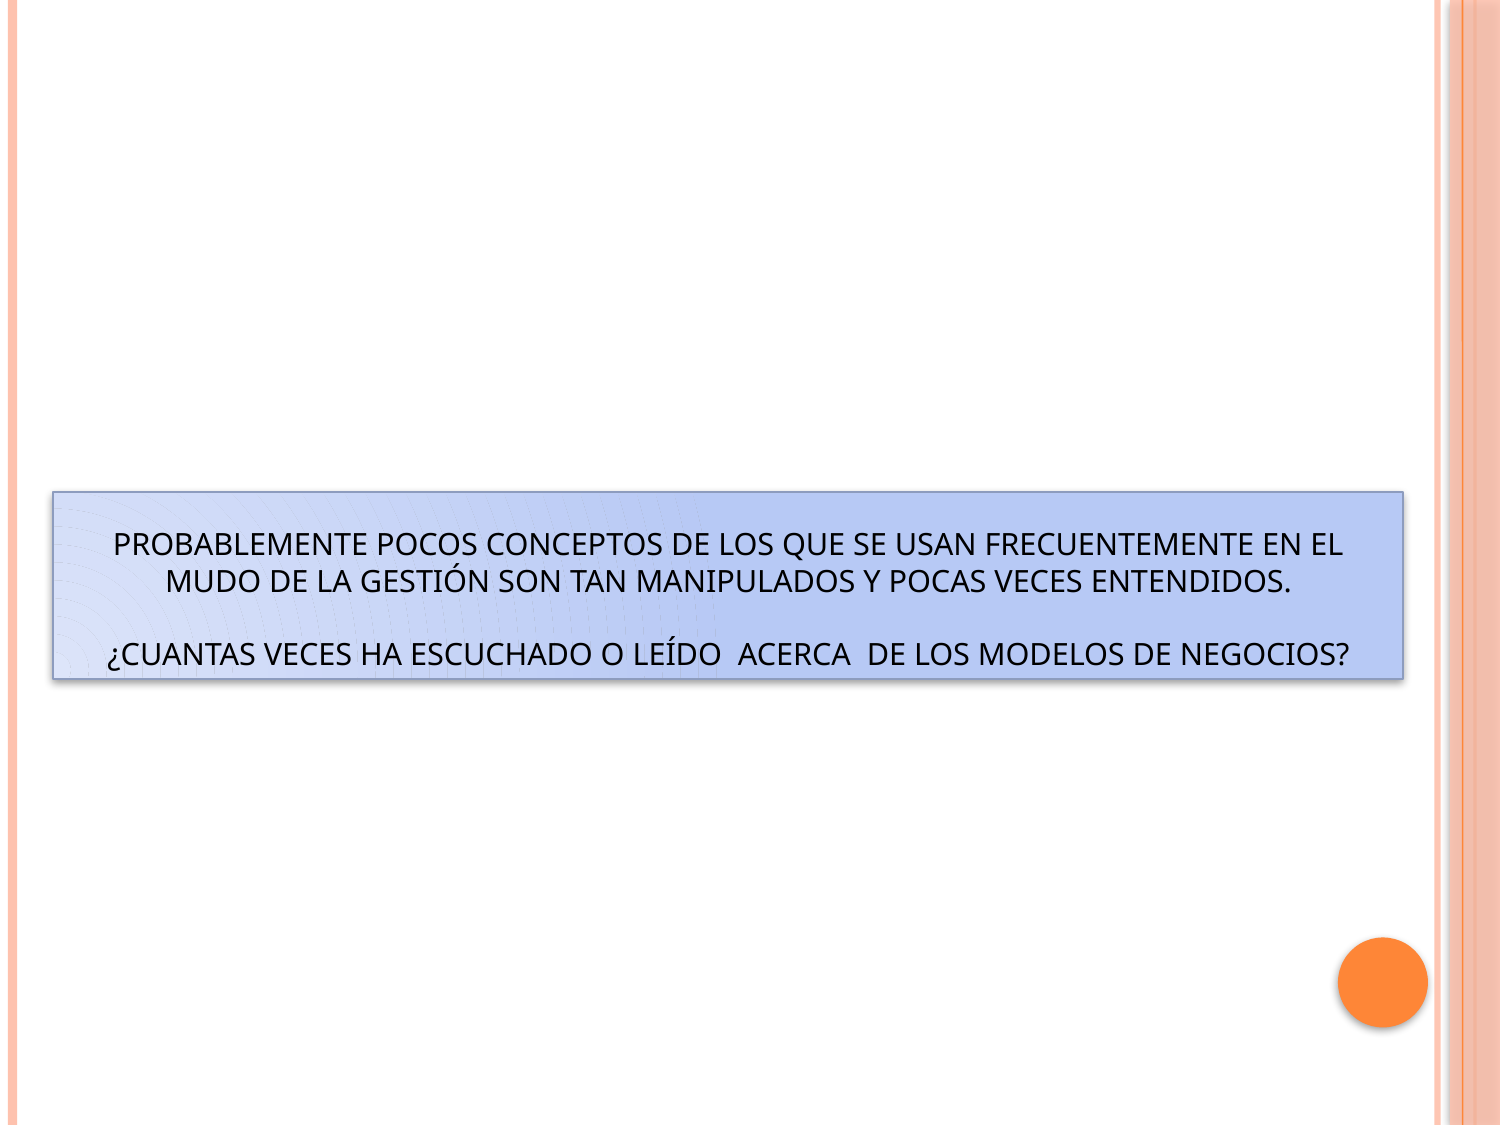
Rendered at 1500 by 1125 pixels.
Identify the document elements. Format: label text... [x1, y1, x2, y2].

title Probablemente pocos conceptos de los que se usan frecuentemente en el mudo de la gestión son tan manipulados y pocas veces entendidos. ¿Cuantas veces ha escuchado o leído acerca de los modelos de negocios? [52, 491, 1404, 680]
